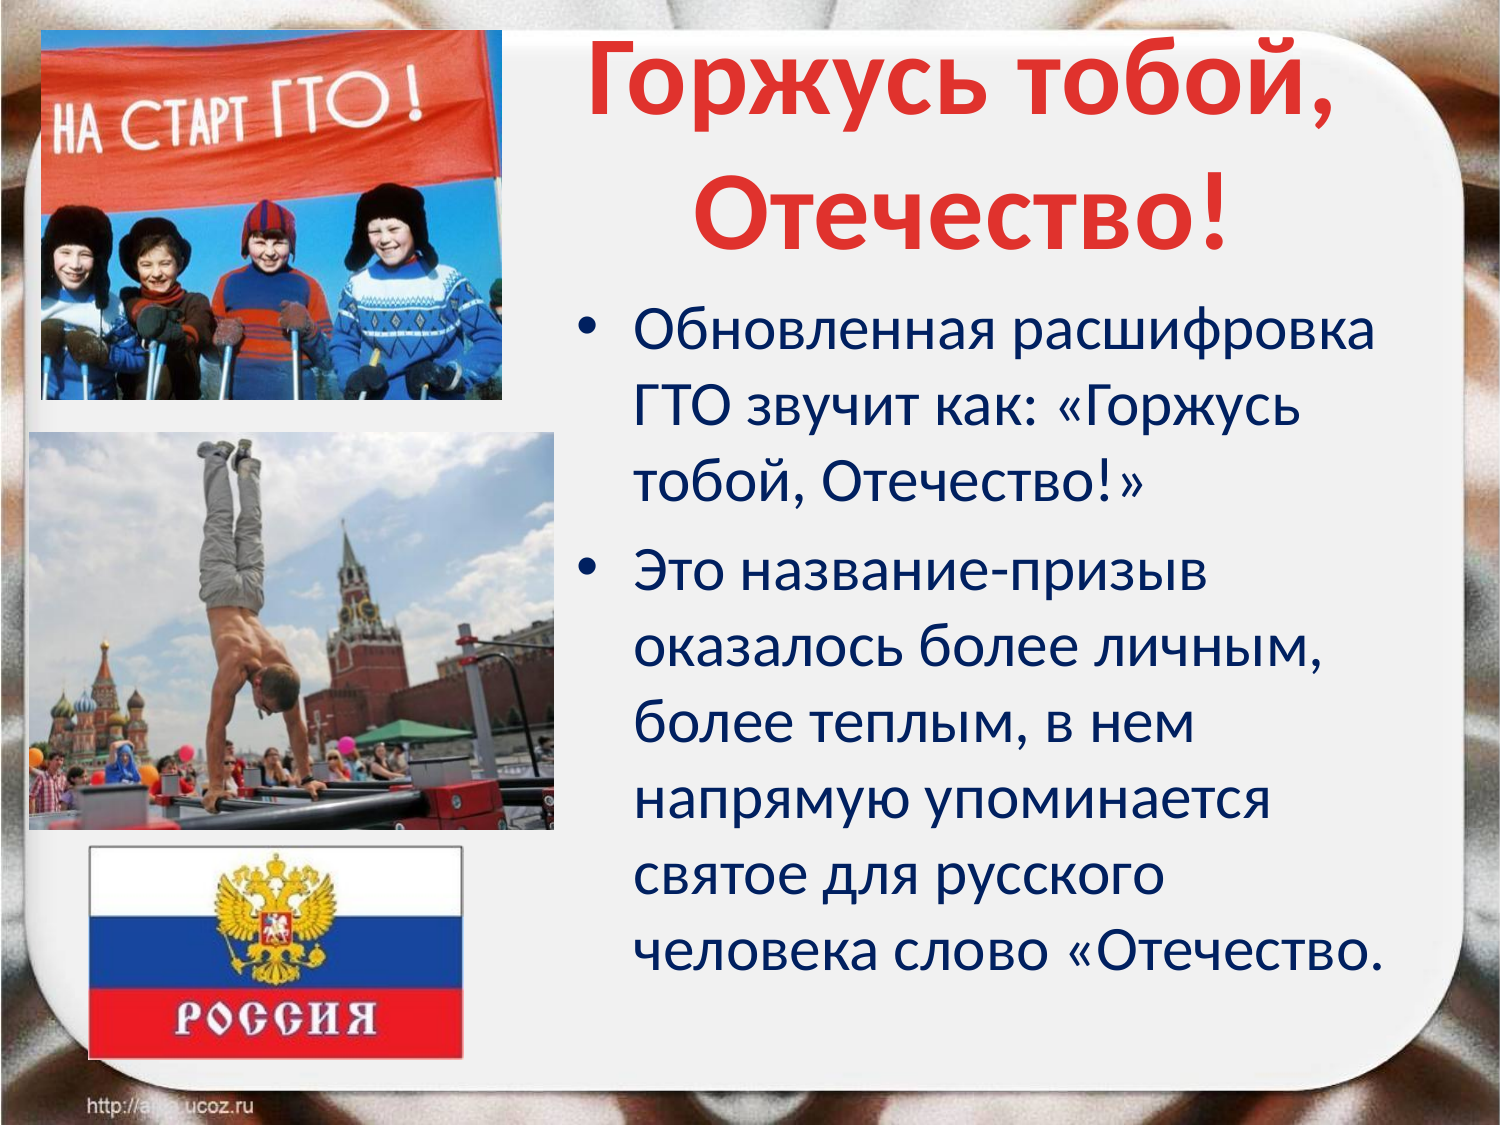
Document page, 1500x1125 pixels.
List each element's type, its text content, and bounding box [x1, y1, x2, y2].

title Горжусь тобой, Отечество! [507, 66, 1425, 209]
list Обновленная расшифровка ГТО звучит как: «Горжусь тобой, Отечество!» Это название-призыв оказалось более личным, более теплым, в нем напрямую упоминается святое для русского человека слово «Отечество. [561, 278, 1425, 1005]
picture [0, 0, 1500, 1125]
